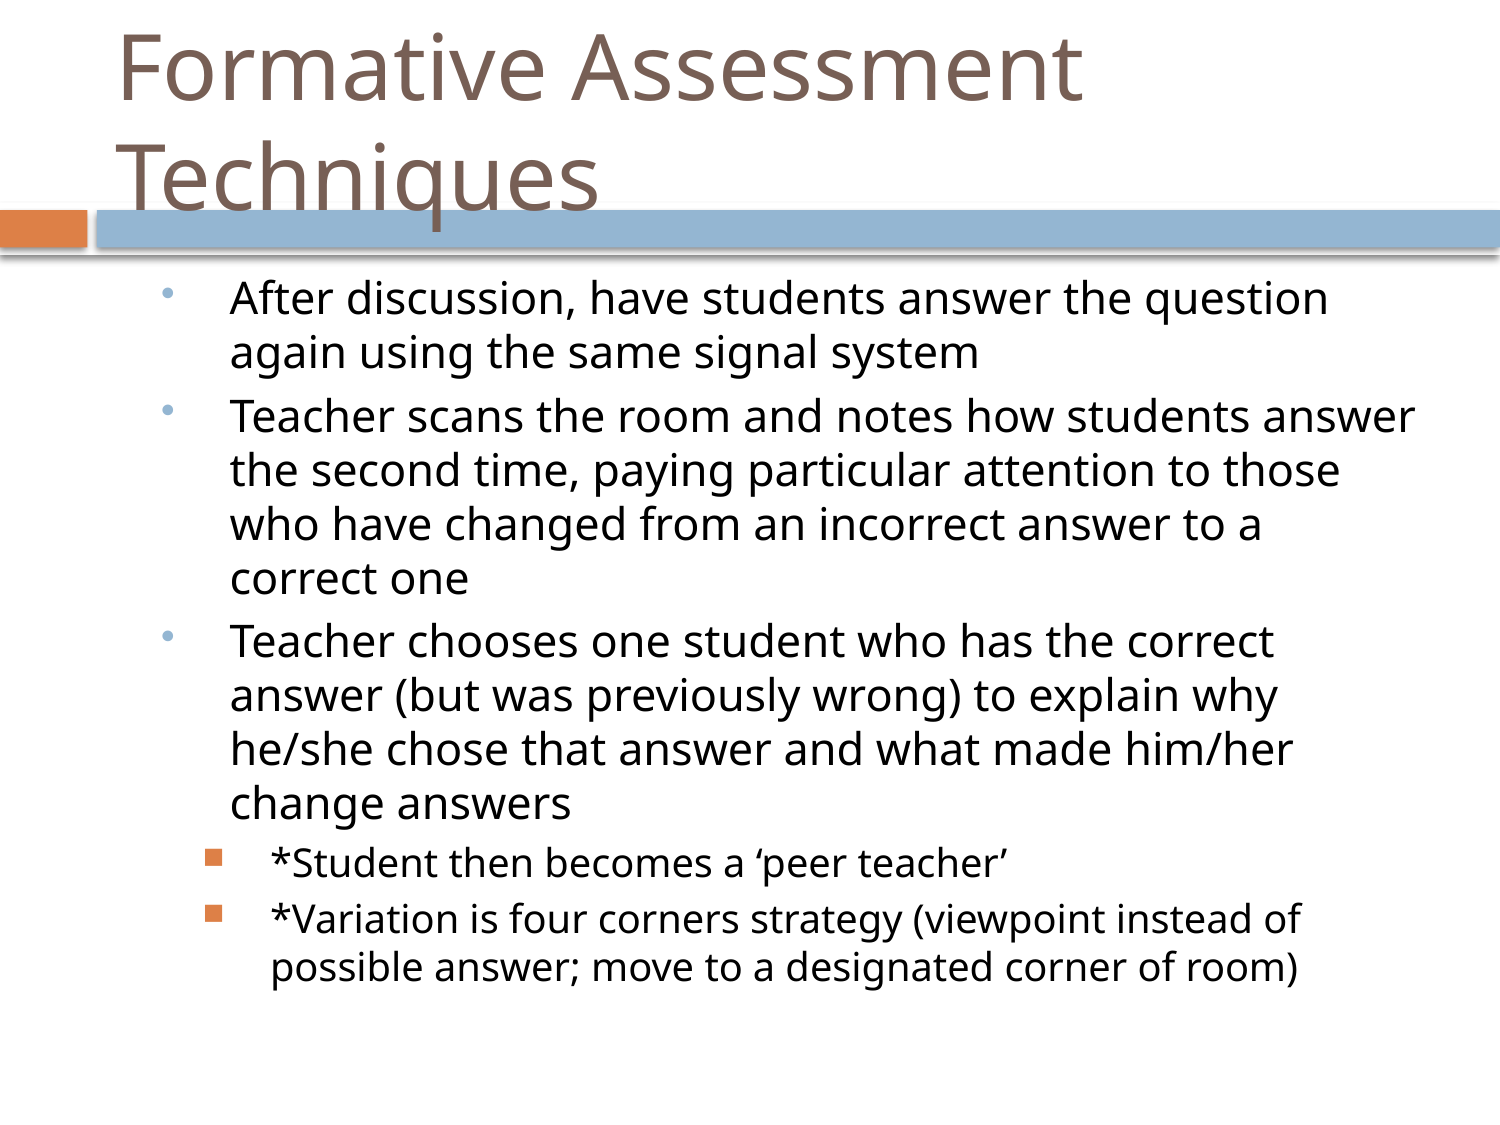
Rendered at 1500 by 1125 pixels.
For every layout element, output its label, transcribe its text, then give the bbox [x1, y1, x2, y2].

list After discussion, have students answer the question again using the same signal system Teacher scans the room and notes how students answer the second time, paying particular attention to those who have changed from an incorrect answer to a correct one Teacher chooses one student who has the correct answer (but was previously wrong) to explain why he/she chose that answer and what made him/her change answers *Student then becomes a ‘peer teacher’ *Variation is four corners strategy (viewpoint instead of possible answer; move to a designated corner of room) [100, 262, 1438, 1000]
title Formative Assessment Techniques [100, 37, 1438, 200]
